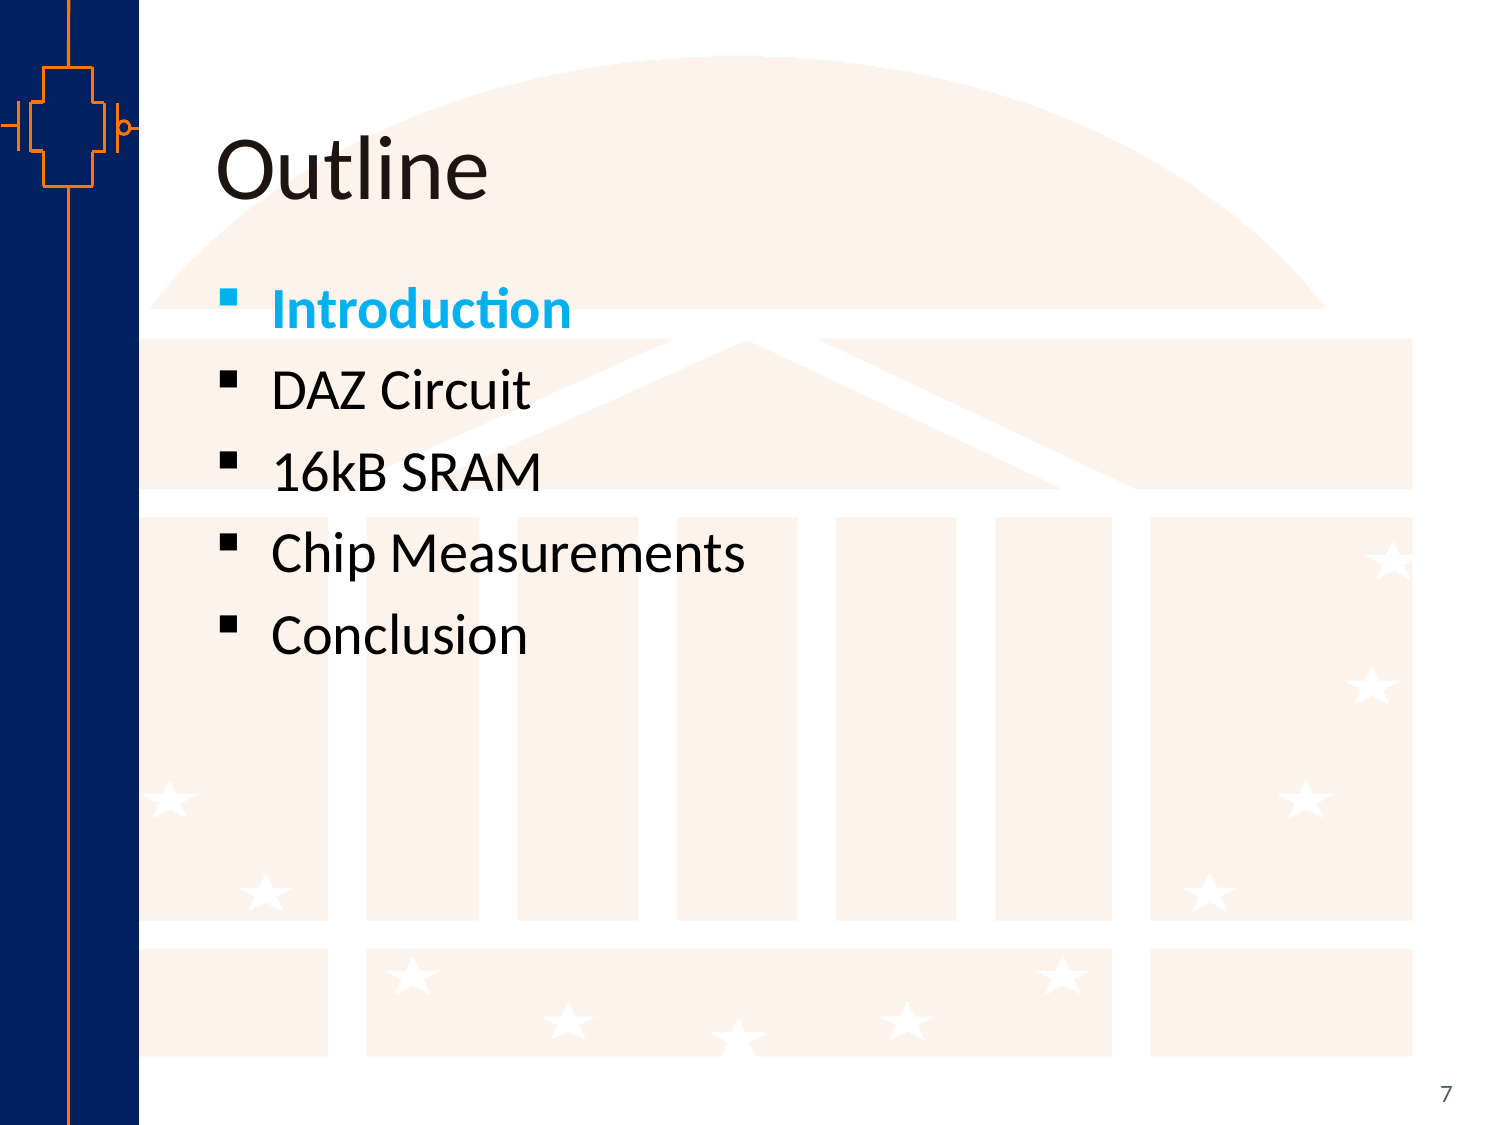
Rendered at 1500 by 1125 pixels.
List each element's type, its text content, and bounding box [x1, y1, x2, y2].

slide_number 7 [1425, 1062, 1488, 1123]
list Introduction DAZ Circuit 16kB SRAM Chip Measurements Conclusion [200, 262, 1425, 988]
title Outline [200, 37, 1388, 225]
